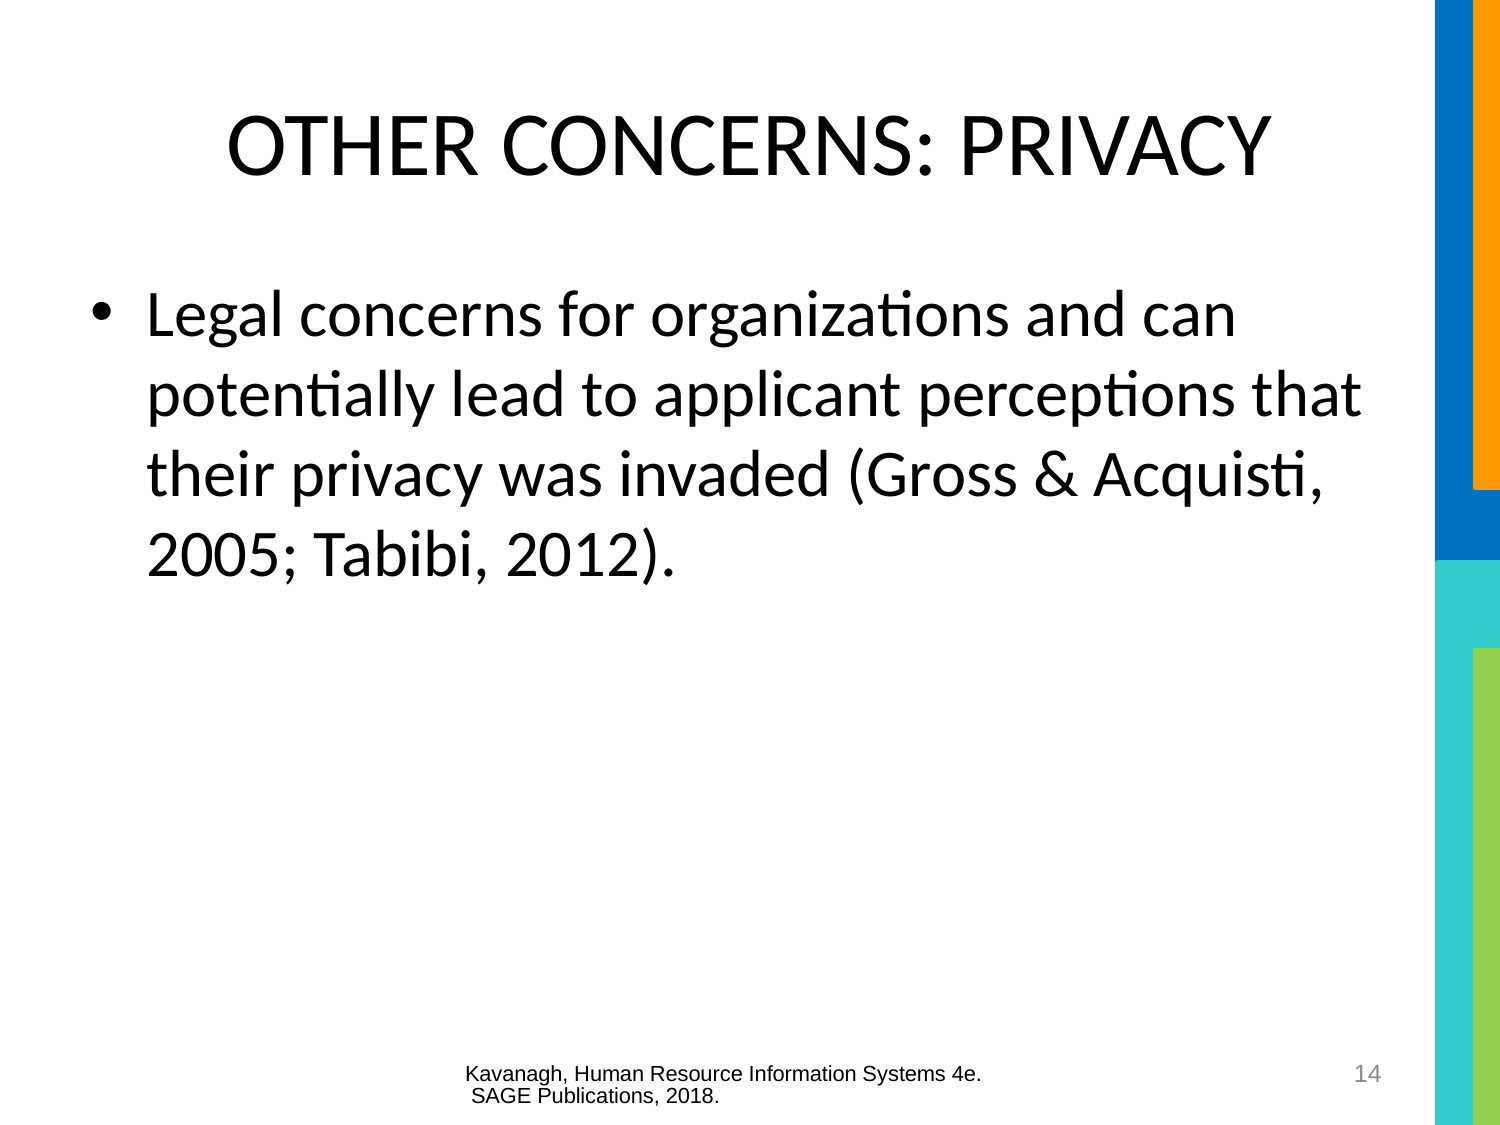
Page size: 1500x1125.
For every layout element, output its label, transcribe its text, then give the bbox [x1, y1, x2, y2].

slide_number 14 [1059, 1042, 1397, 1103]
footer Kavanagh, Human Resource Information Systems 4e. SAGE Publications, 2018. [450, 1042, 1004, 1103]
list Legal concerns for organizations and can potentially lead to applicant perceptions that their privacy was invaded (Gross & Acquisti, 2005; Tabibi, 2012). [75, 262, 1425, 1005]
title OTHER CONCERNS: PRIVACY [75, 45, 1425, 233]
